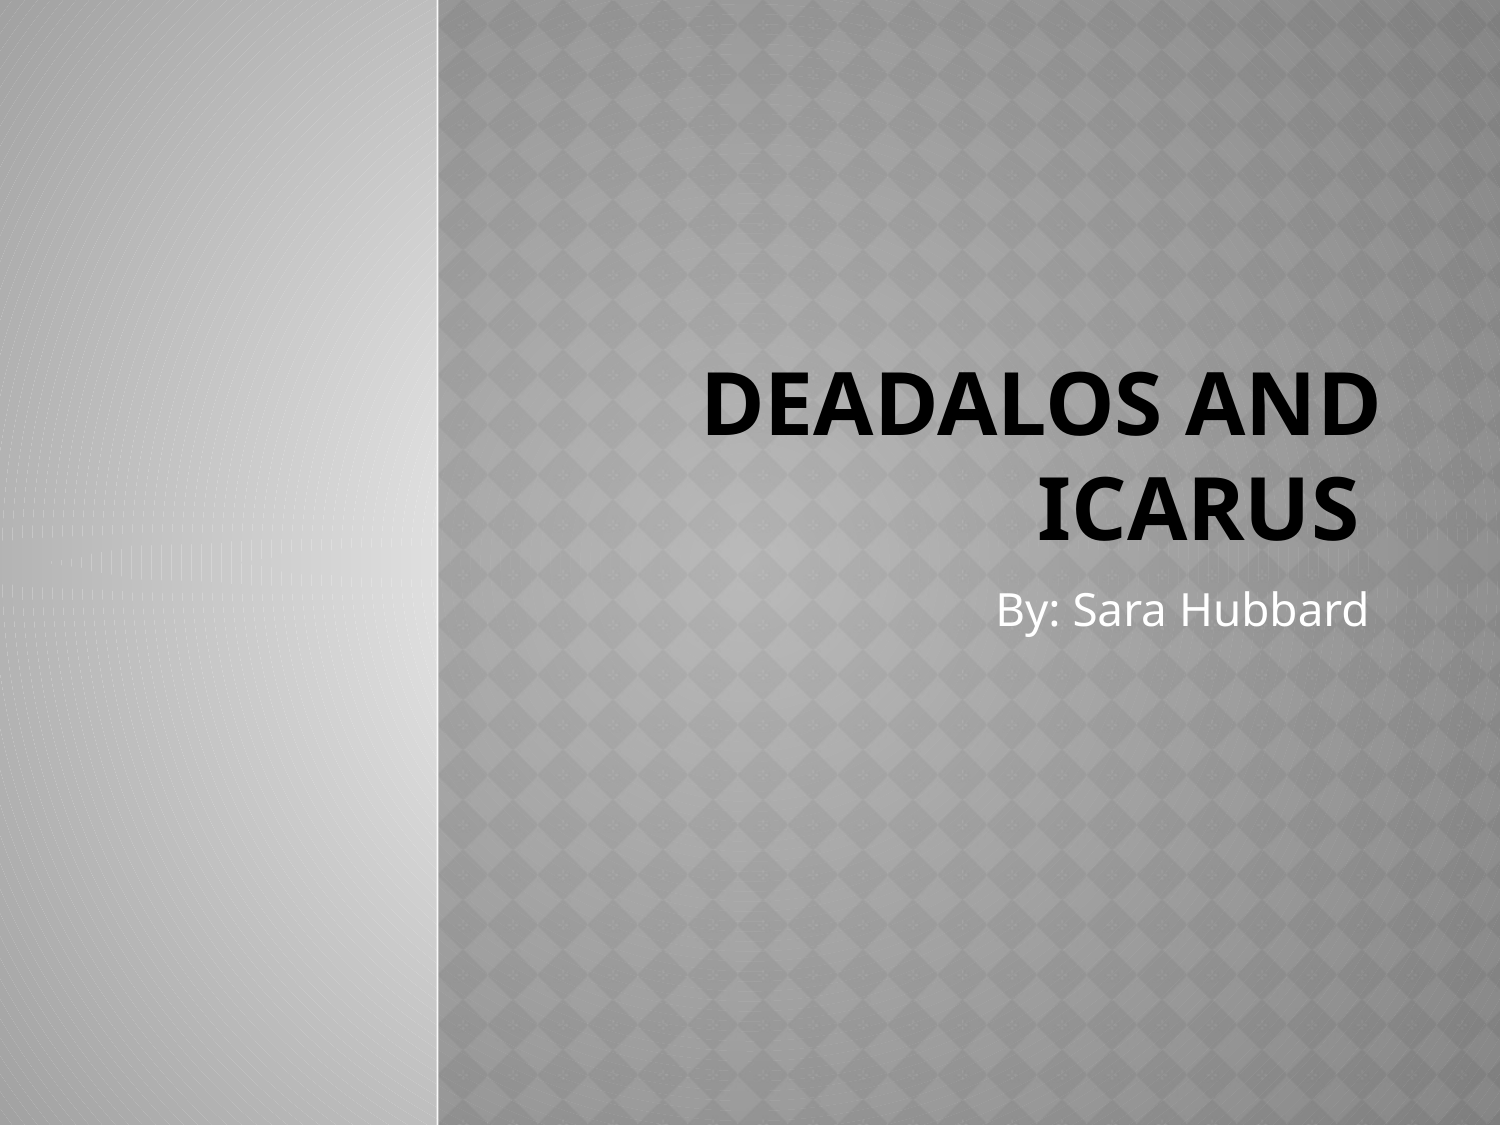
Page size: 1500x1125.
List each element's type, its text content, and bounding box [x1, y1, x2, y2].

subtitle By: Sara Hubbard [550, 580, 1390, 762]
title Deadalos and Icarus [552, 87, 1390, 558]
